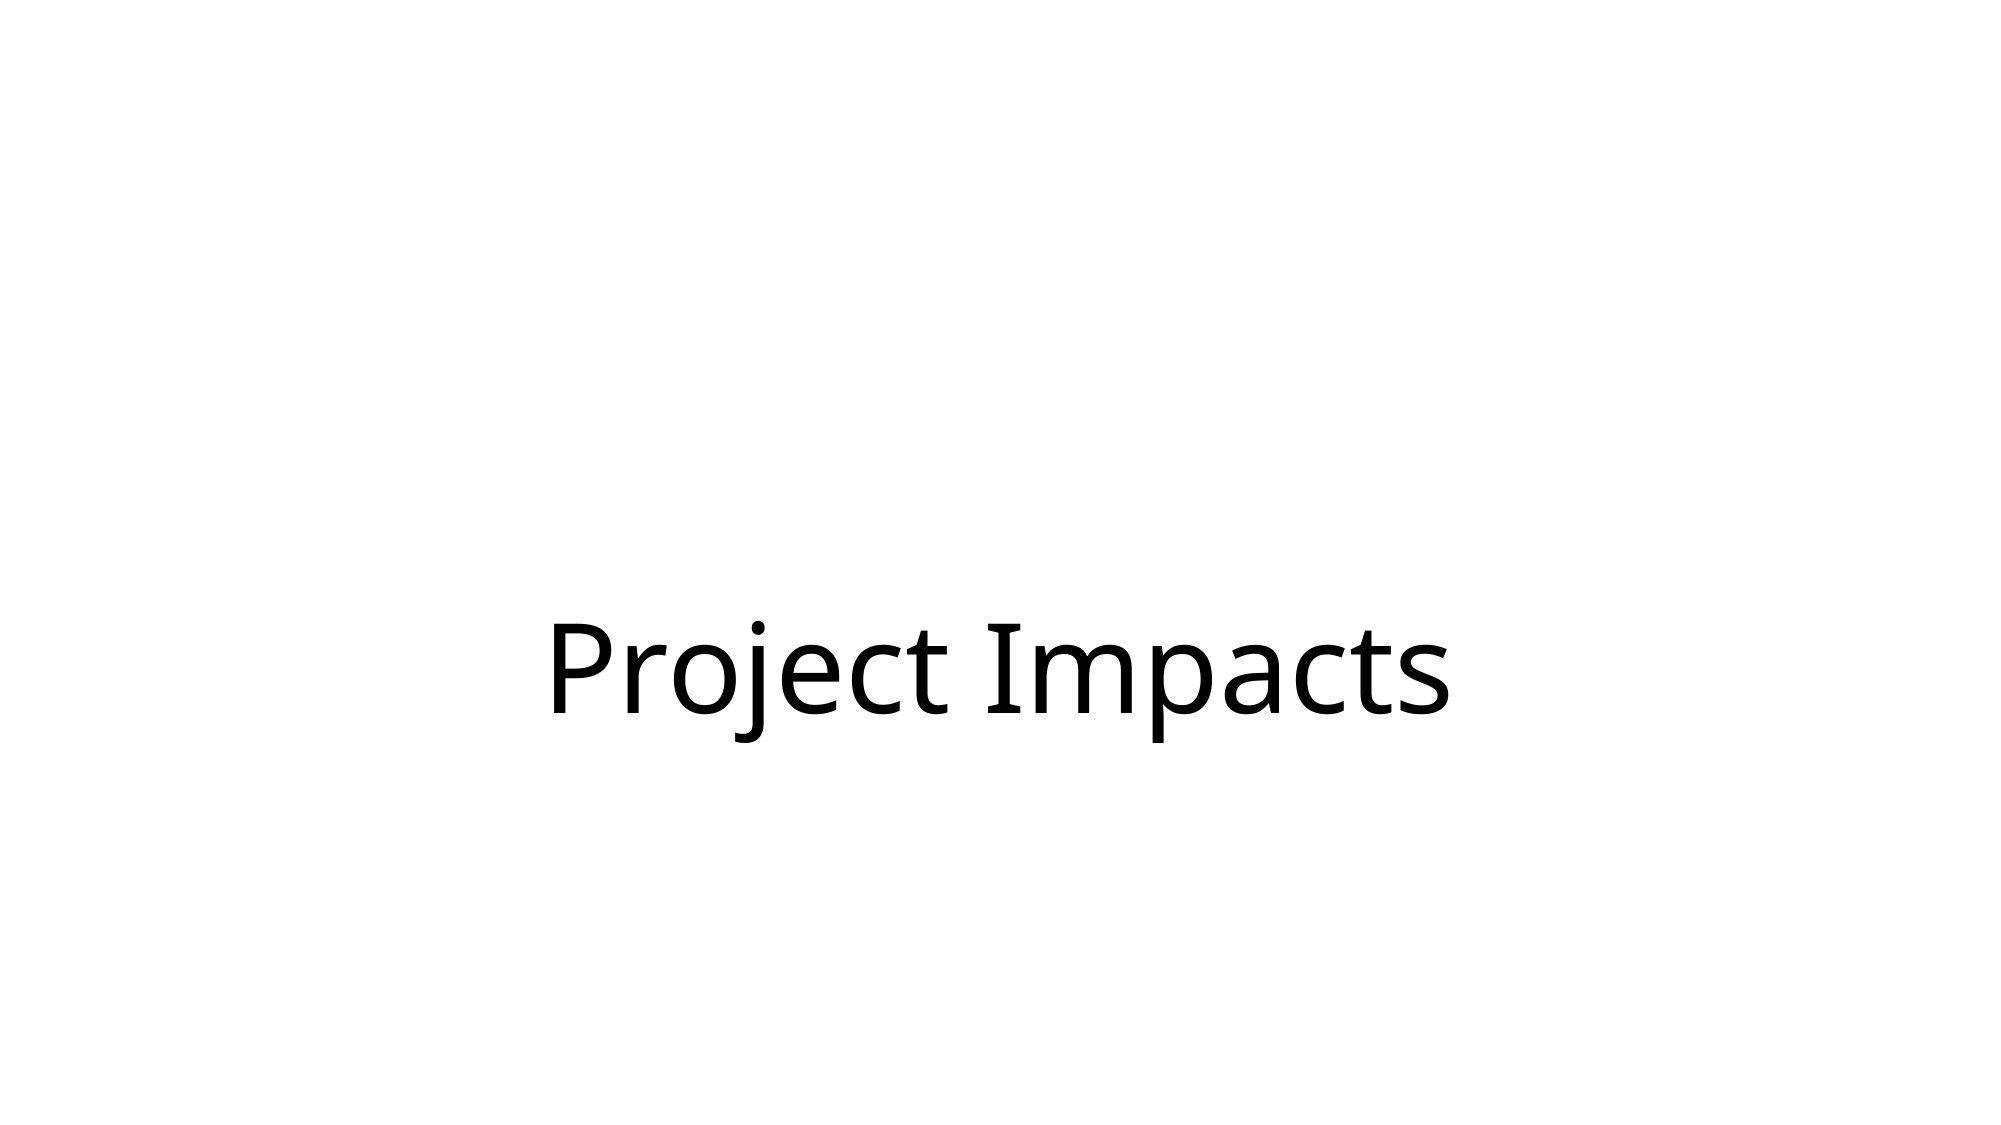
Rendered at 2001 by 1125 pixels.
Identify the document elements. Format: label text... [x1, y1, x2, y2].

title Project Impacts [136, 280, 1862, 749]
